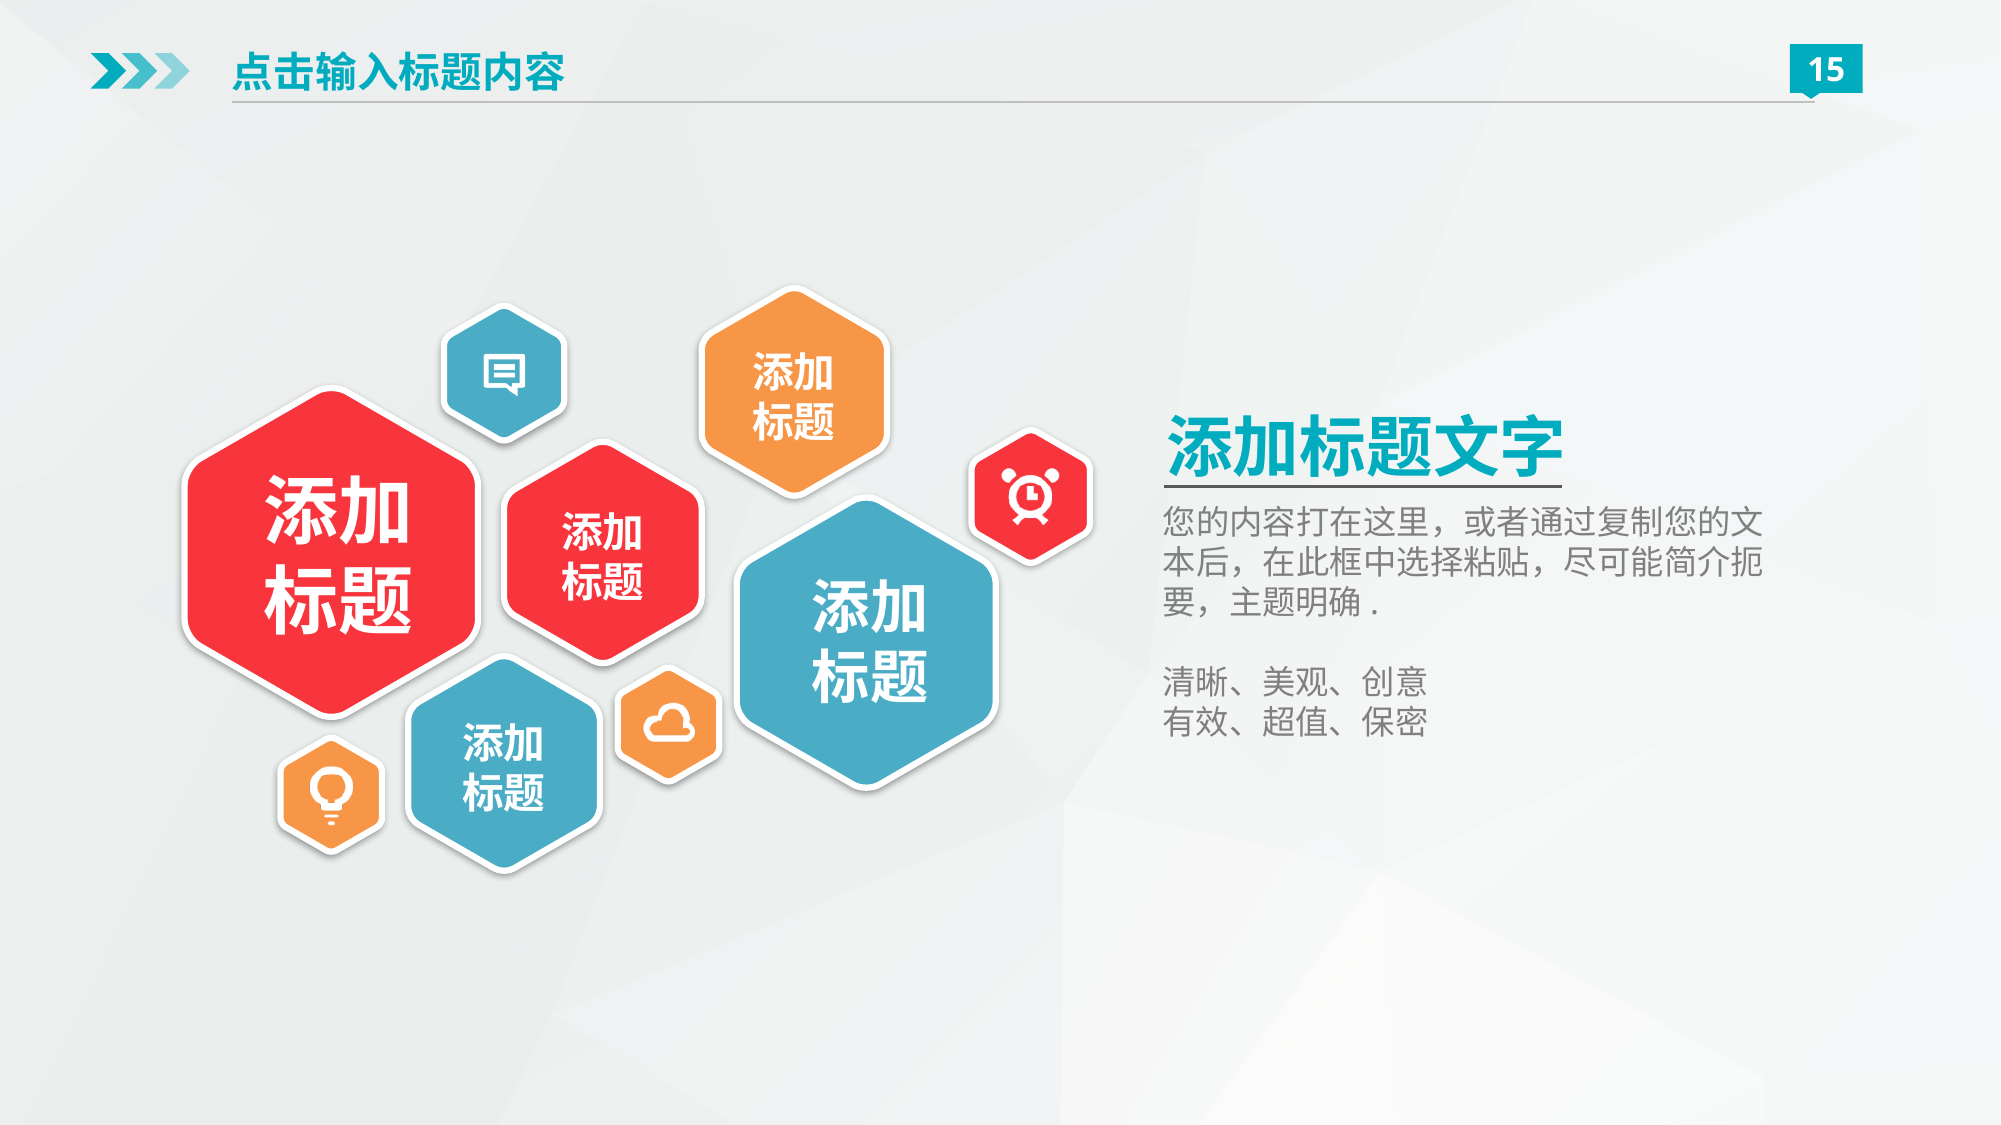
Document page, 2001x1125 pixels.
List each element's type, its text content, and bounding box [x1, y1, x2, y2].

text_box [500, 438, 705, 667]
text_box 添加 标题 [421, 709, 587, 825]
text_box [698, 284, 891, 499]
text_box [277, 734, 386, 855]
text_box [198, 384, 465, 456]
text_box [405, 652, 604, 874]
picture [0, 0, 2001, 1125]
text_box 添加 标题 [711, 338, 877, 454]
text_box [614, 664, 723, 785]
text_box [440, 302, 568, 444]
text_box 点击输入标题内容 [220, 39, 587, 102]
text_box [202, 651, 461, 720]
text_box [1787, 42, 1865, 101]
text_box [90, 52, 191, 89]
text_box 15 [1789, 42, 1863, 94]
text_box [968, 427, 1094, 566]
text_box 您的内容打在这里，或者通过复制您的文本后，在此框中选择粘贴，尽可能简介扼要，主题明确. 清晰、美观、创意 有效、超值、保密 [1147, 493, 1780, 749]
text_box [738, 718, 994, 791]
text_box 添加 标题 [728, 562, 1012, 718]
text_box 添加 标题 [519, 498, 686, 614]
text_box 添加标题文字 [1149, 397, 1584, 492]
text_box [181, 457, 196, 648]
text_box [742, 494, 990, 562]
text_box 添加 标题 [196, 456, 480, 651]
